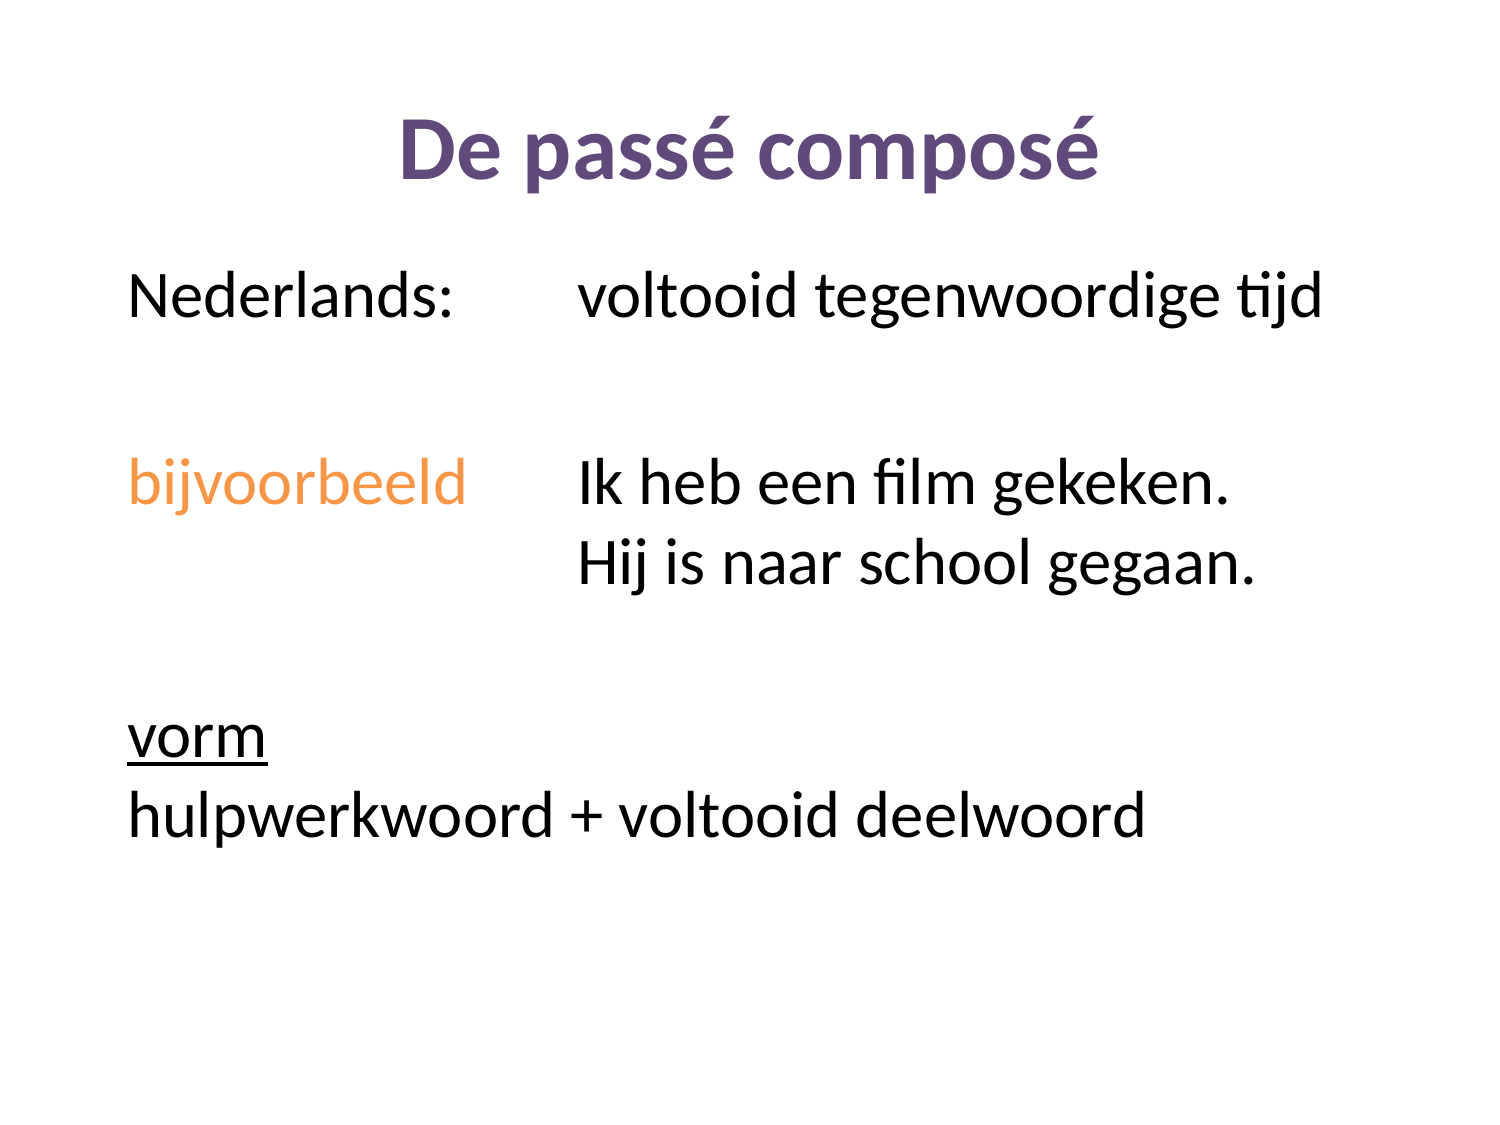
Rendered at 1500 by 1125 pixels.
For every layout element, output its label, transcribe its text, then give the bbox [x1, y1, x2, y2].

title De passé composé [112, 78, 1388, 209]
subtitle Nederlands: voltooid tegenwoordige tijd bijvoorbeeld Ik heb een film gekeken. Hij is naar school gegaan. vorm hulpwerkwoord + voltooid deelwoord [112, 243, 1388, 1024]
